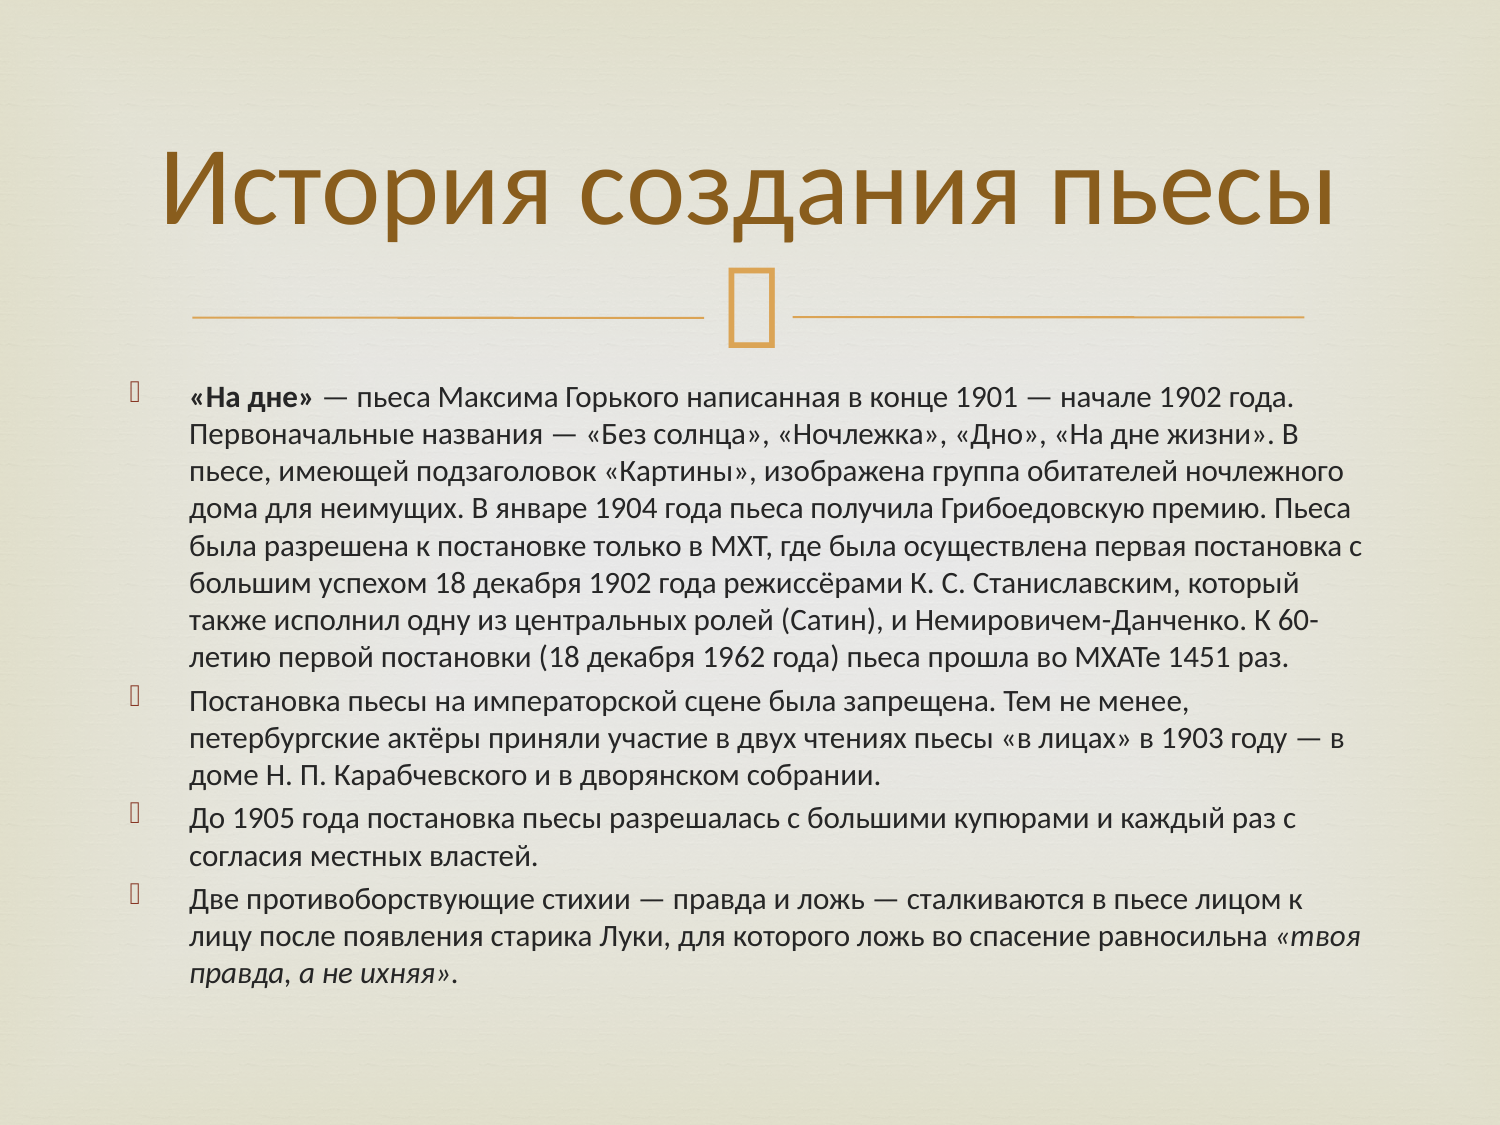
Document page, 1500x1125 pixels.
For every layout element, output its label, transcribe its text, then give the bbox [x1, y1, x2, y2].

title История создания пьесы [112, 93, 1386, 267]
list «На дне» — пьеса Максима Горького написанная в конце 1901 — начале 1902 года. Первоначальные названия — «Без солнца», «Ночлежка», «Дно», «На дне жизни». В пьесе, имеющей подзаголовок «Картины», изображена группа обитателей ночлежного дома для неимущих. В январе 1904 года пьеса получила Грибоедовскую премию. Пьеса была разрешена к постановке только в МХТ, где была осуществлена первая постановка с большим успехом 18 декабря 1902 года режиссёрами К. С. Станиславским, который также исполнил одну из центральных ролей (Сатин), и Немировичем-Данченко. К 60-летию первой постановки (18 декабря 1962 года) пьеса прошла во МХАТе 1451 раз. Постановка пьесы на императорской сцене была запрещена. Тем не менее, петербургские актёры приняли участие в двух чтениях пьесы «в лицах» в 1903 году — в доме Н. П. Карабчевского и в дворянском собрании. До 1905 года постановка пьесы разрешалась с большими купюрами и каждый раз с согласия местных властей. Две противоборствующие стихии — правда и ложь — сталкиваются в пьесе лицом к лицу после появления старика Луки, для которого ложь во спасение равносильна «твоя правда, а не ихняя». [114, 368, 1386, 1005]
